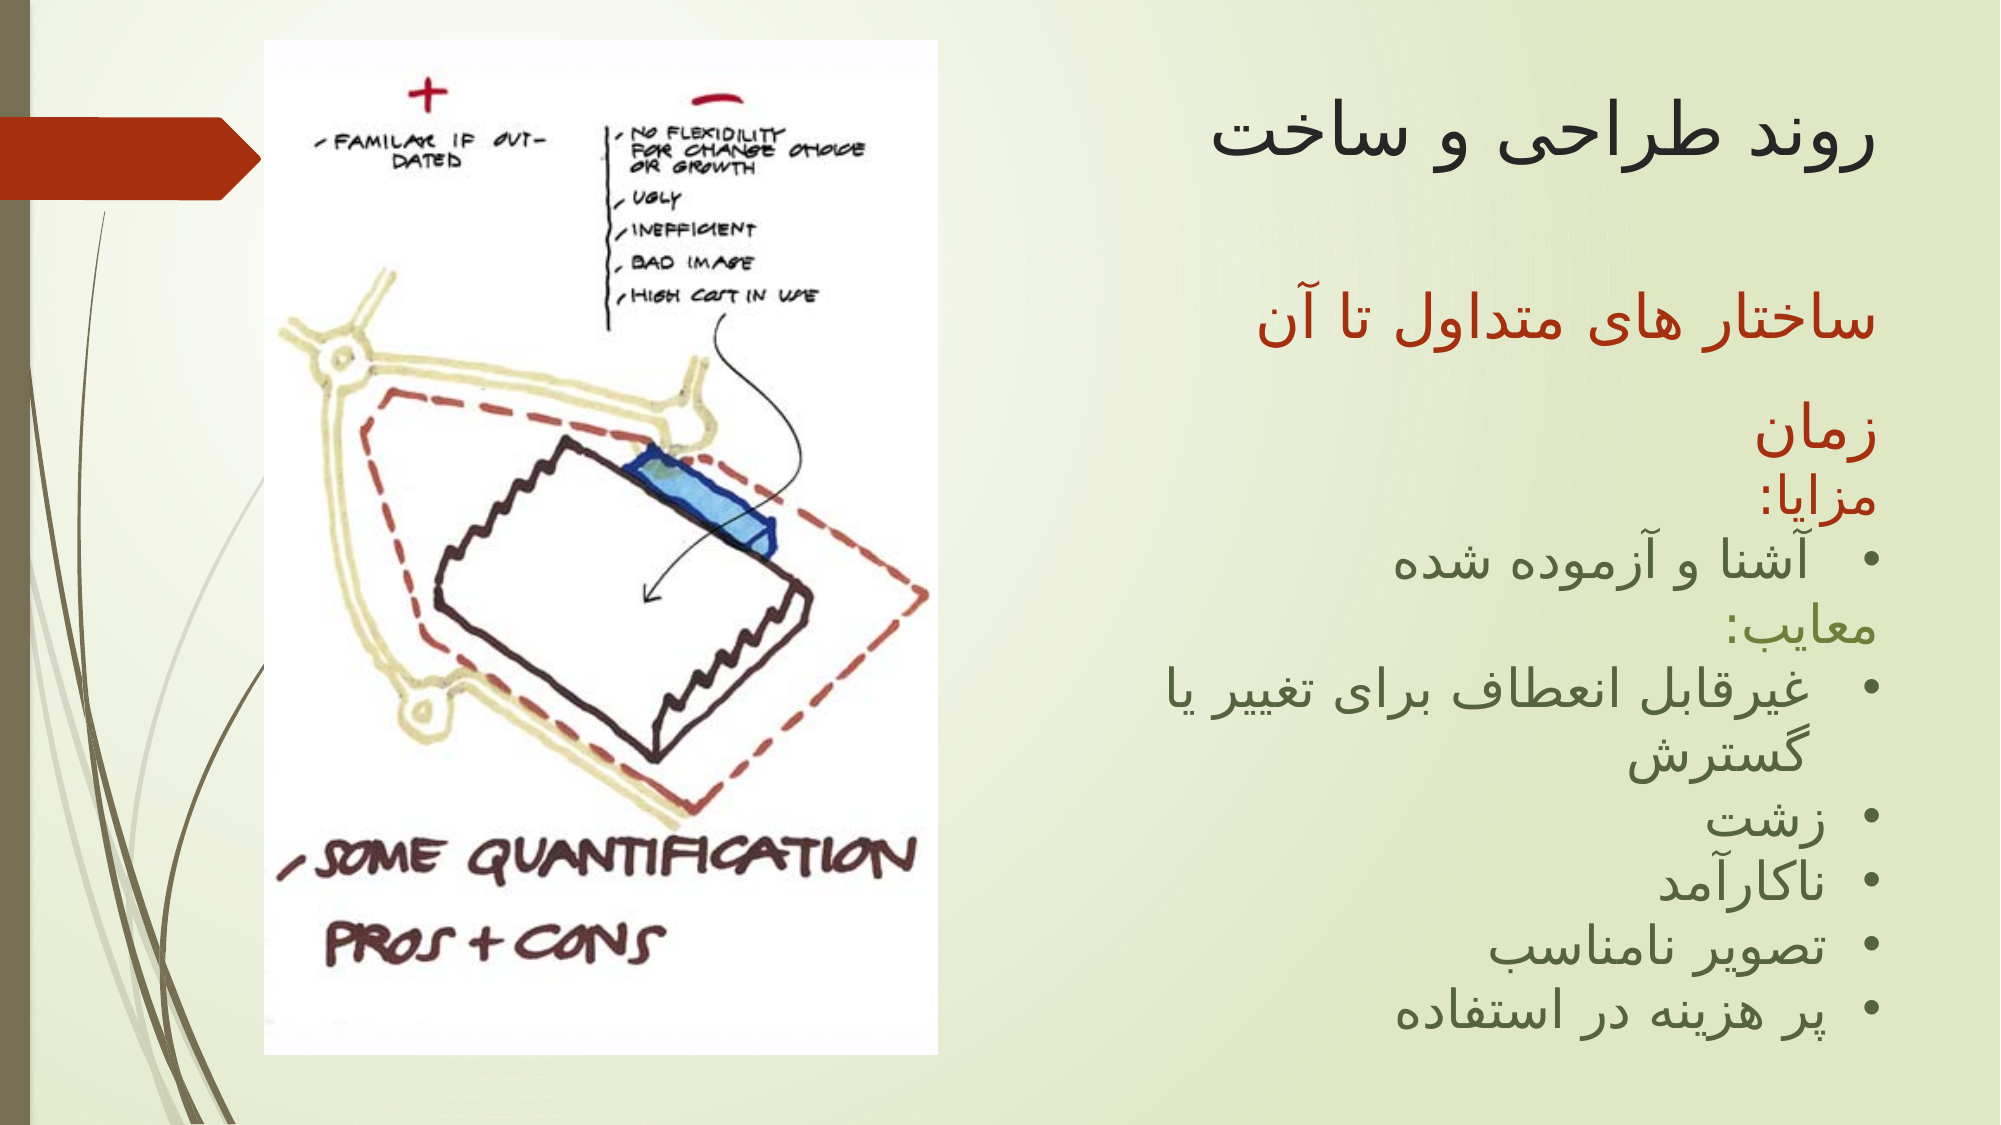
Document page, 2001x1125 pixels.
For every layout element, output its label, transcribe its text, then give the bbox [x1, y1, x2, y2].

picture [264, 40, 938, 1055]
title روند طراحی و ساخت [943, 73, 1895, 179]
text_box ساختار های متداول تا آن زمان مزایا: آشنا و آزموده شده معایب: غیرقابل انعطاف برای تغییر یا گسترش زشت ناکارآمد تصویر نامناسب پر هزینه در استفاده [1126, 232, 1895, 1055]
